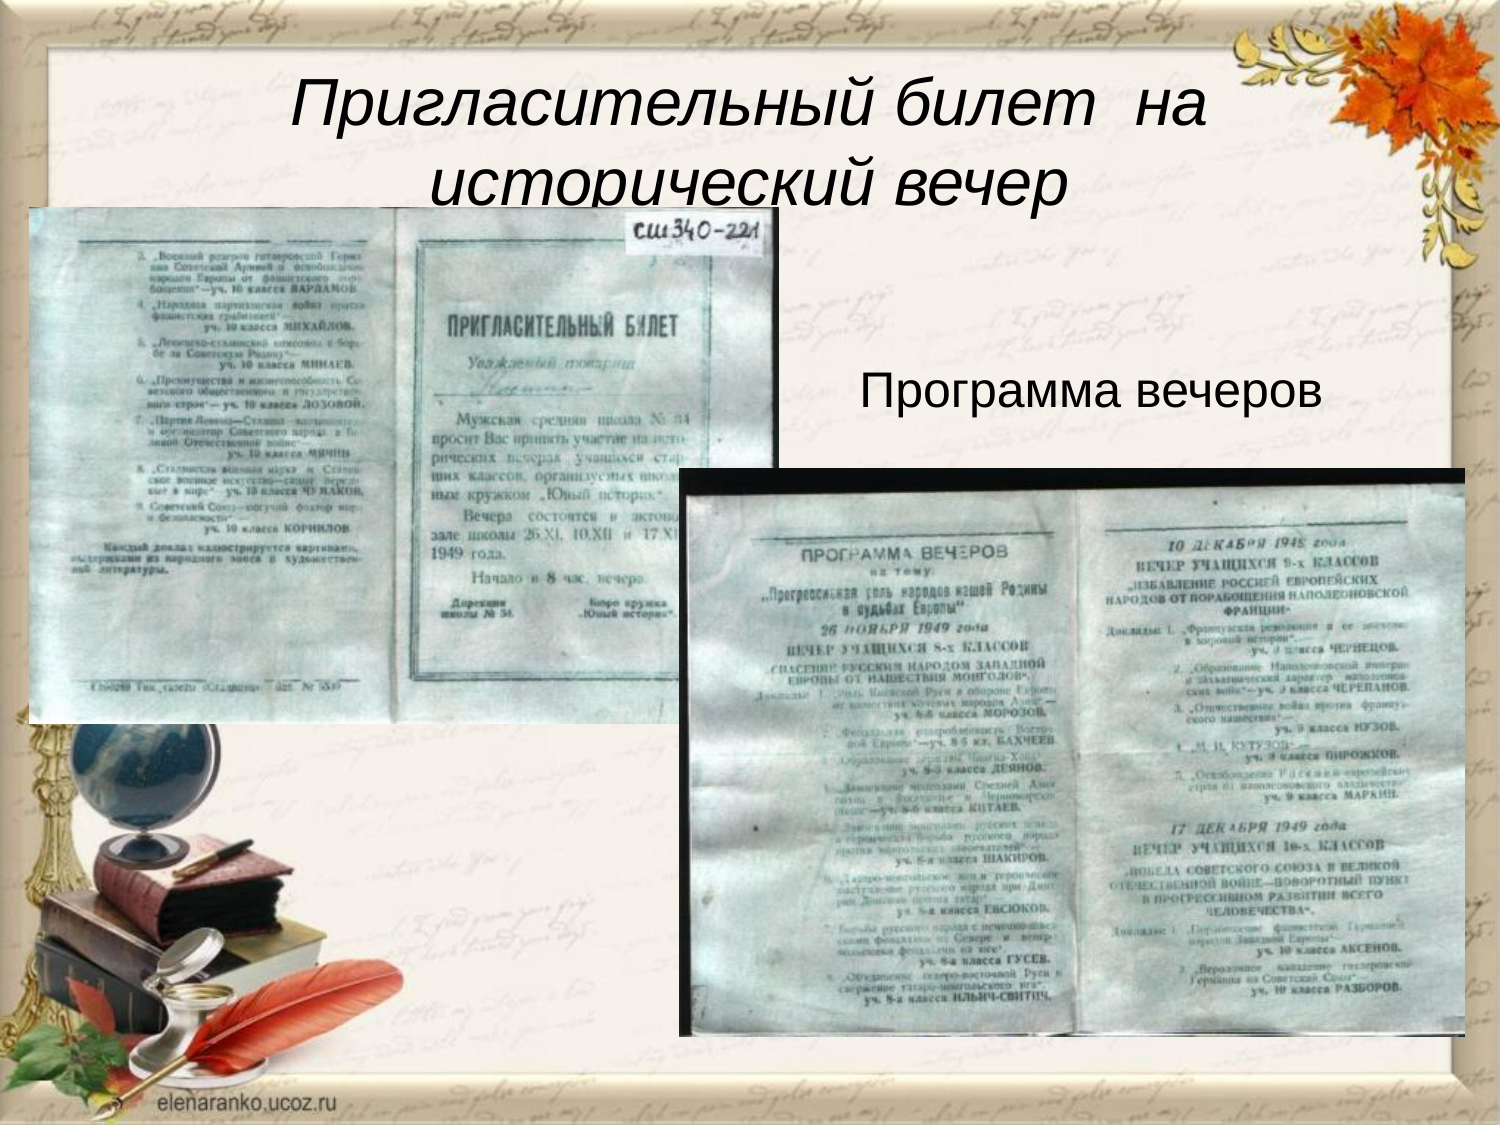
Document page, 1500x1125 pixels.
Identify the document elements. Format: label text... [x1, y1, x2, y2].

picture [0, 0, 1500, 1125]
title Пригласительный билет на исторический вечер [74, 44, 1426, 233]
text_box Программа вечеров [844, 349, 1388, 425]
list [679, 468, 1466, 1038]
